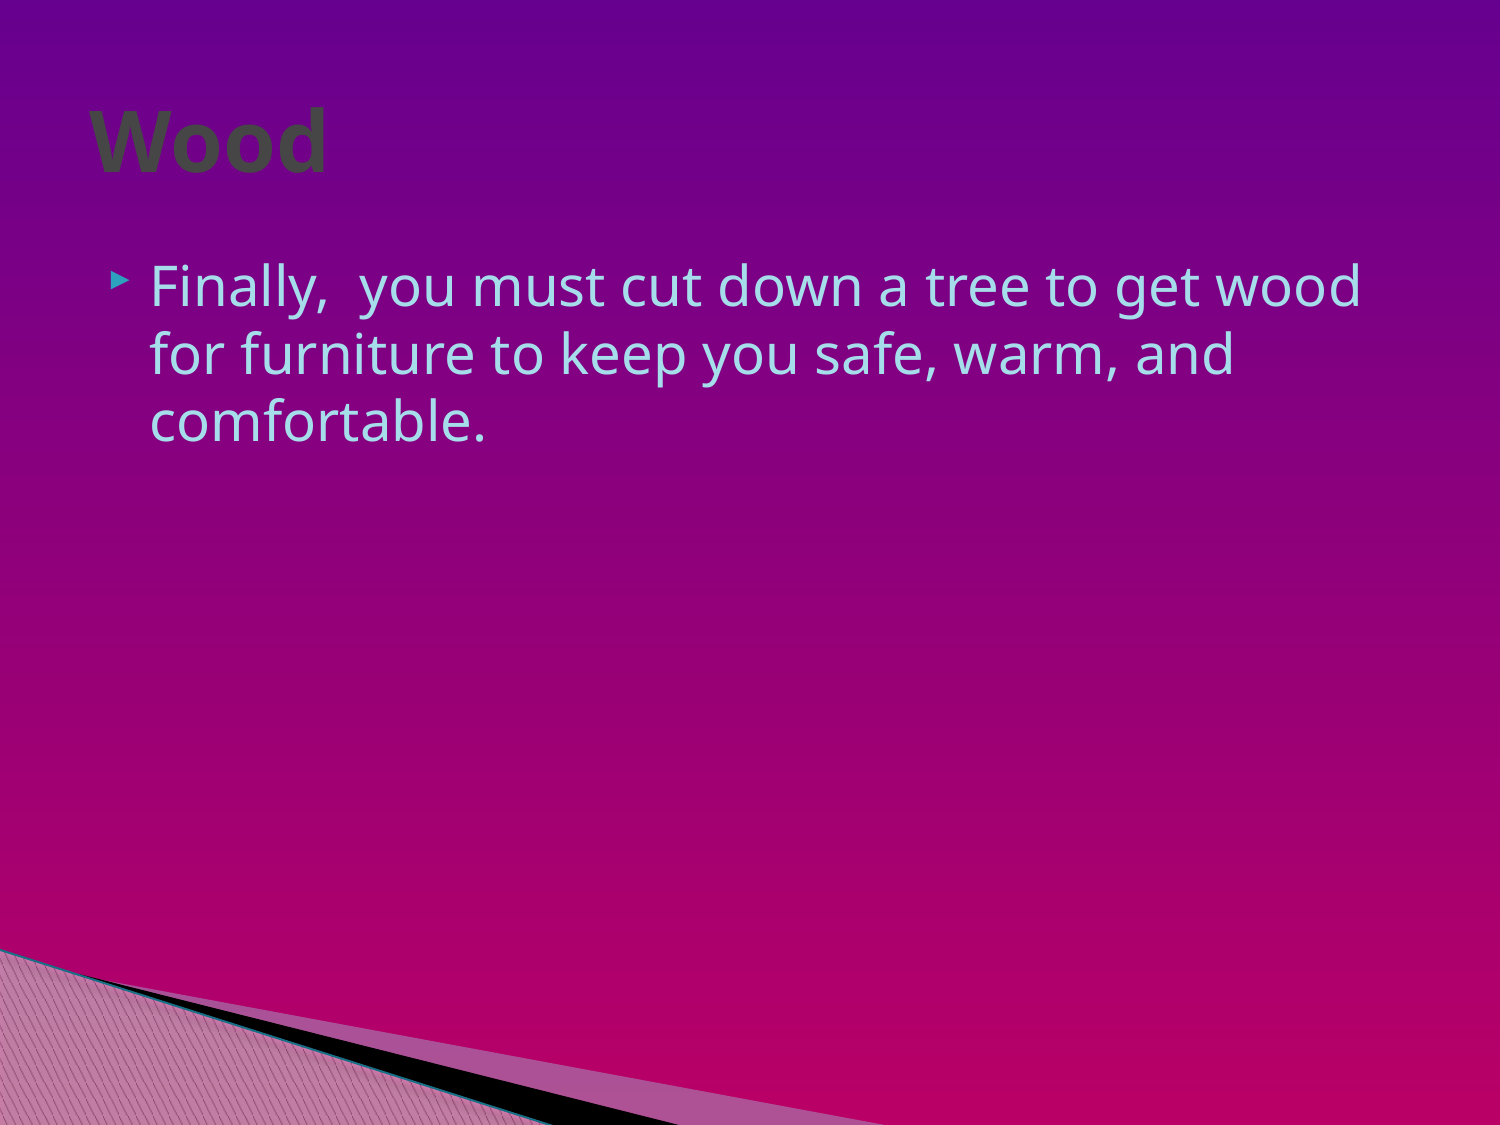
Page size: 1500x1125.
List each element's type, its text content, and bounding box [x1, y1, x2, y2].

title Wood [75, 45, 1425, 233]
list Finally, you must cut down a tree to get wood for furniture to keep you safe, warm, and comfortable. [75, 243, 1425, 986]
